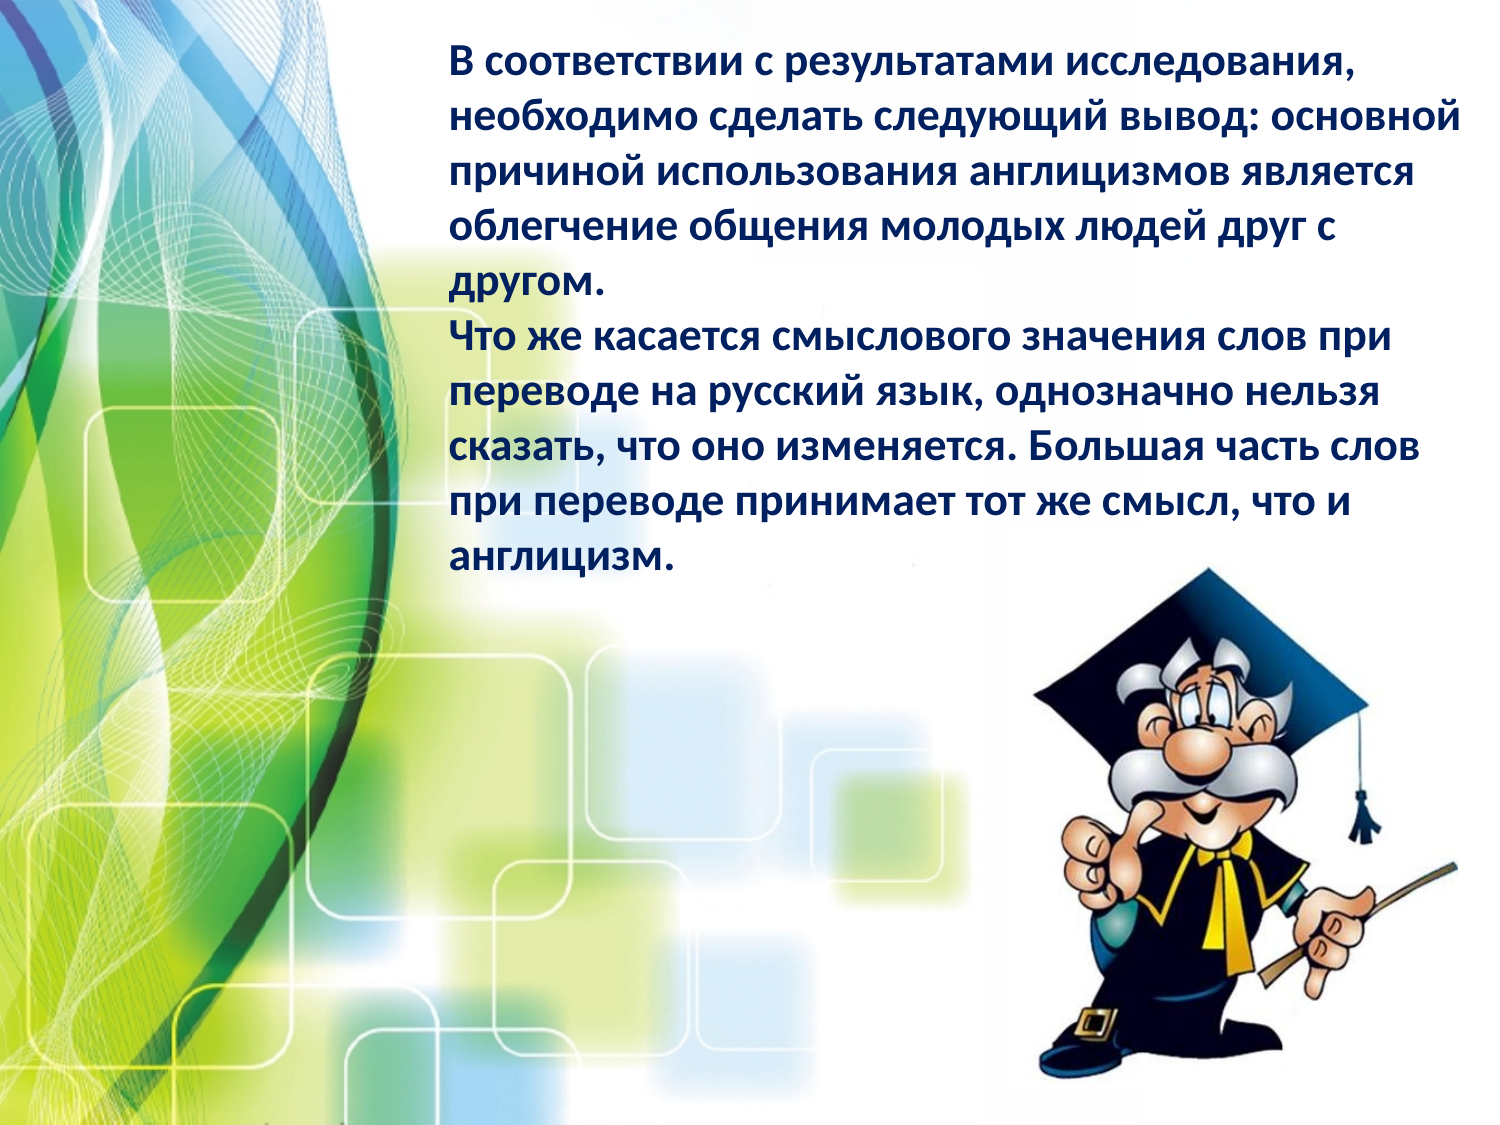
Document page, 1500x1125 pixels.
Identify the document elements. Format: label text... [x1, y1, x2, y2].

title В соответствии с результатами исследования, необходимо сделать следующий вывод: основной причиной использования англицизмов является облегчение общения молодых людей друг с другом. Что же касается смыслового значения слов при переводе на русский язык, однозначно нельзя сказать, что оно изменяется. Большая часть слов при переводе принимает тот же смысл, что и англицизм. [433, 210, 1500, 399]
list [1007, 527, 1458, 1090]
